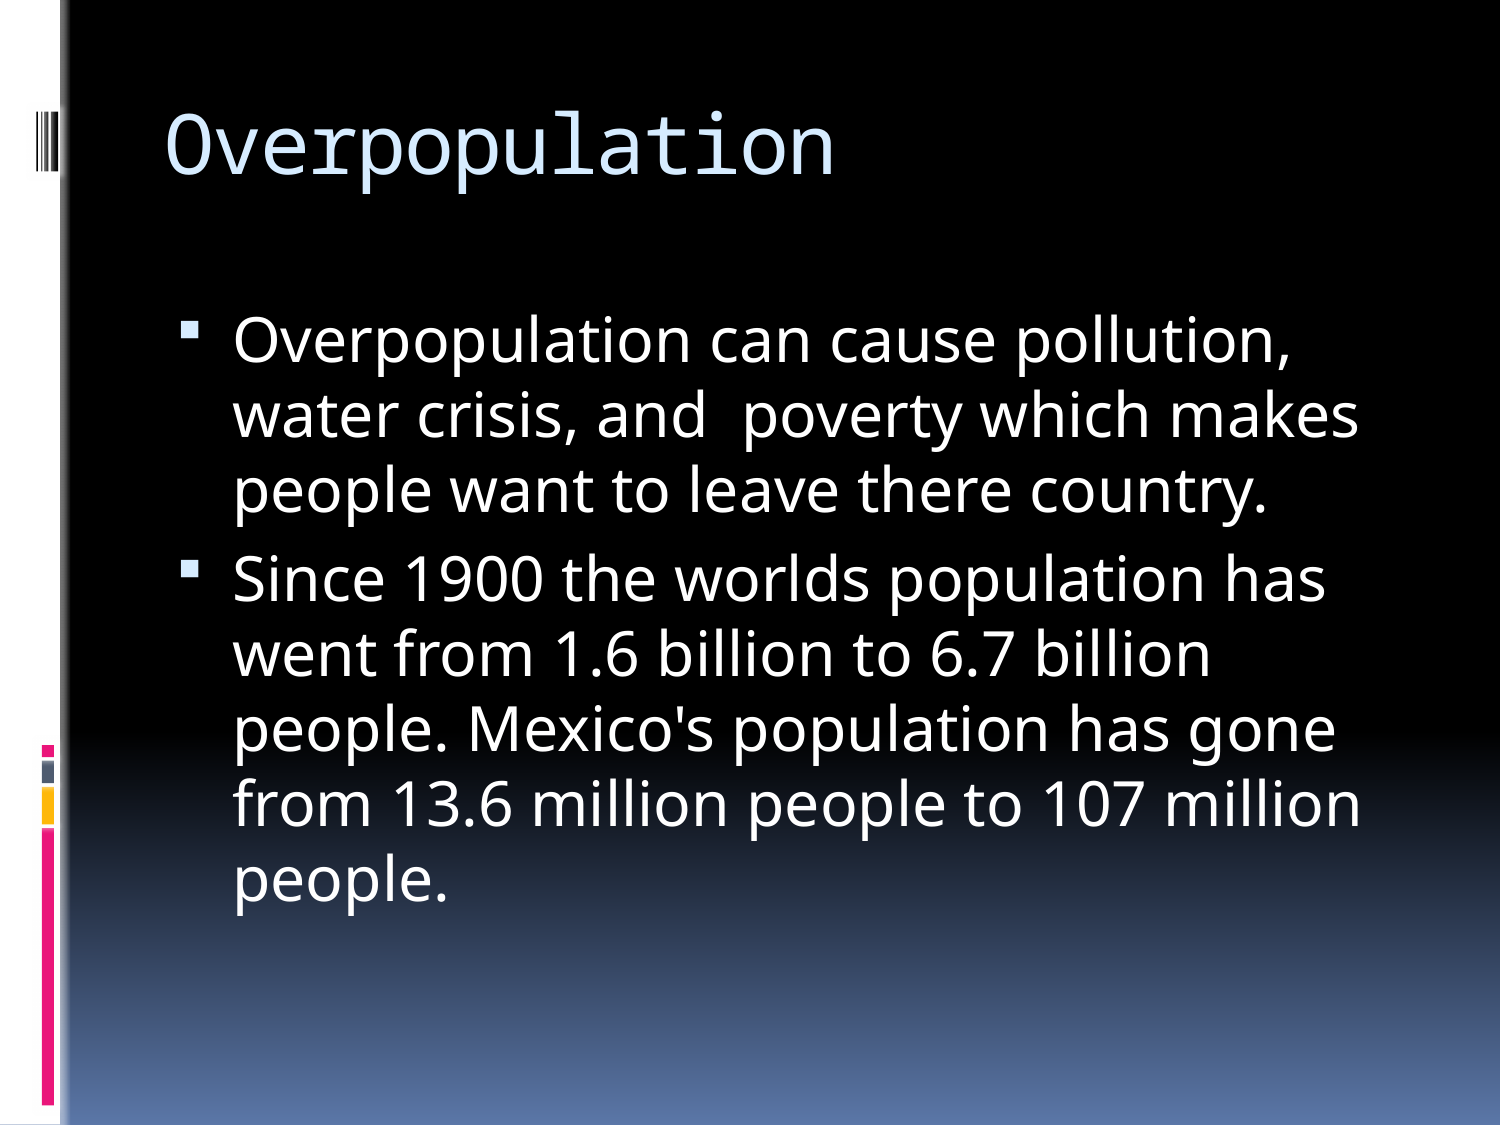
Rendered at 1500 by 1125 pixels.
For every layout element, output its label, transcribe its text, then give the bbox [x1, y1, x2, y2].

list Overpopulation can cause pollution, water crisis, and poverty which makes people want to leave there country. Since 1900 the worlds population has went from 1.6 billion to 6.7 billion people. Mexico's population has gone from 13.6 million people to 107 million people. [150, 292, 1425, 1043]
title Overpopulation [150, 83, 1425, 234]
